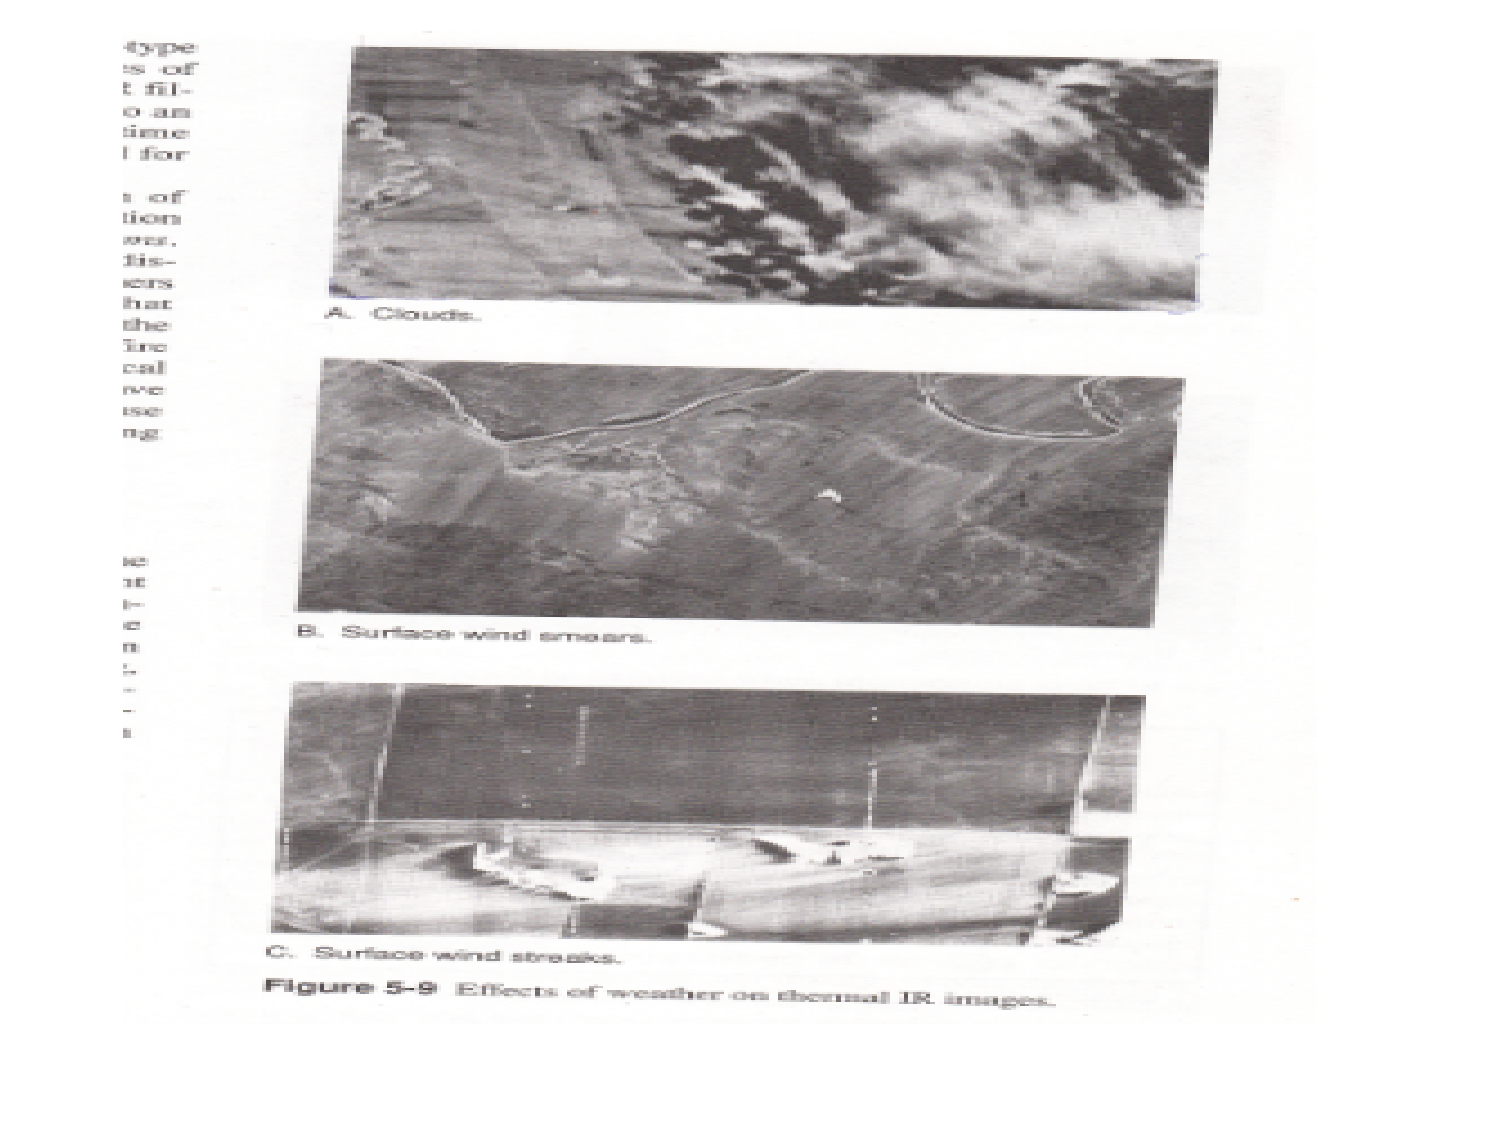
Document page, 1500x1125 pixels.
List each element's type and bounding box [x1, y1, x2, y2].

picture [123, 30, 1318, 1024]
